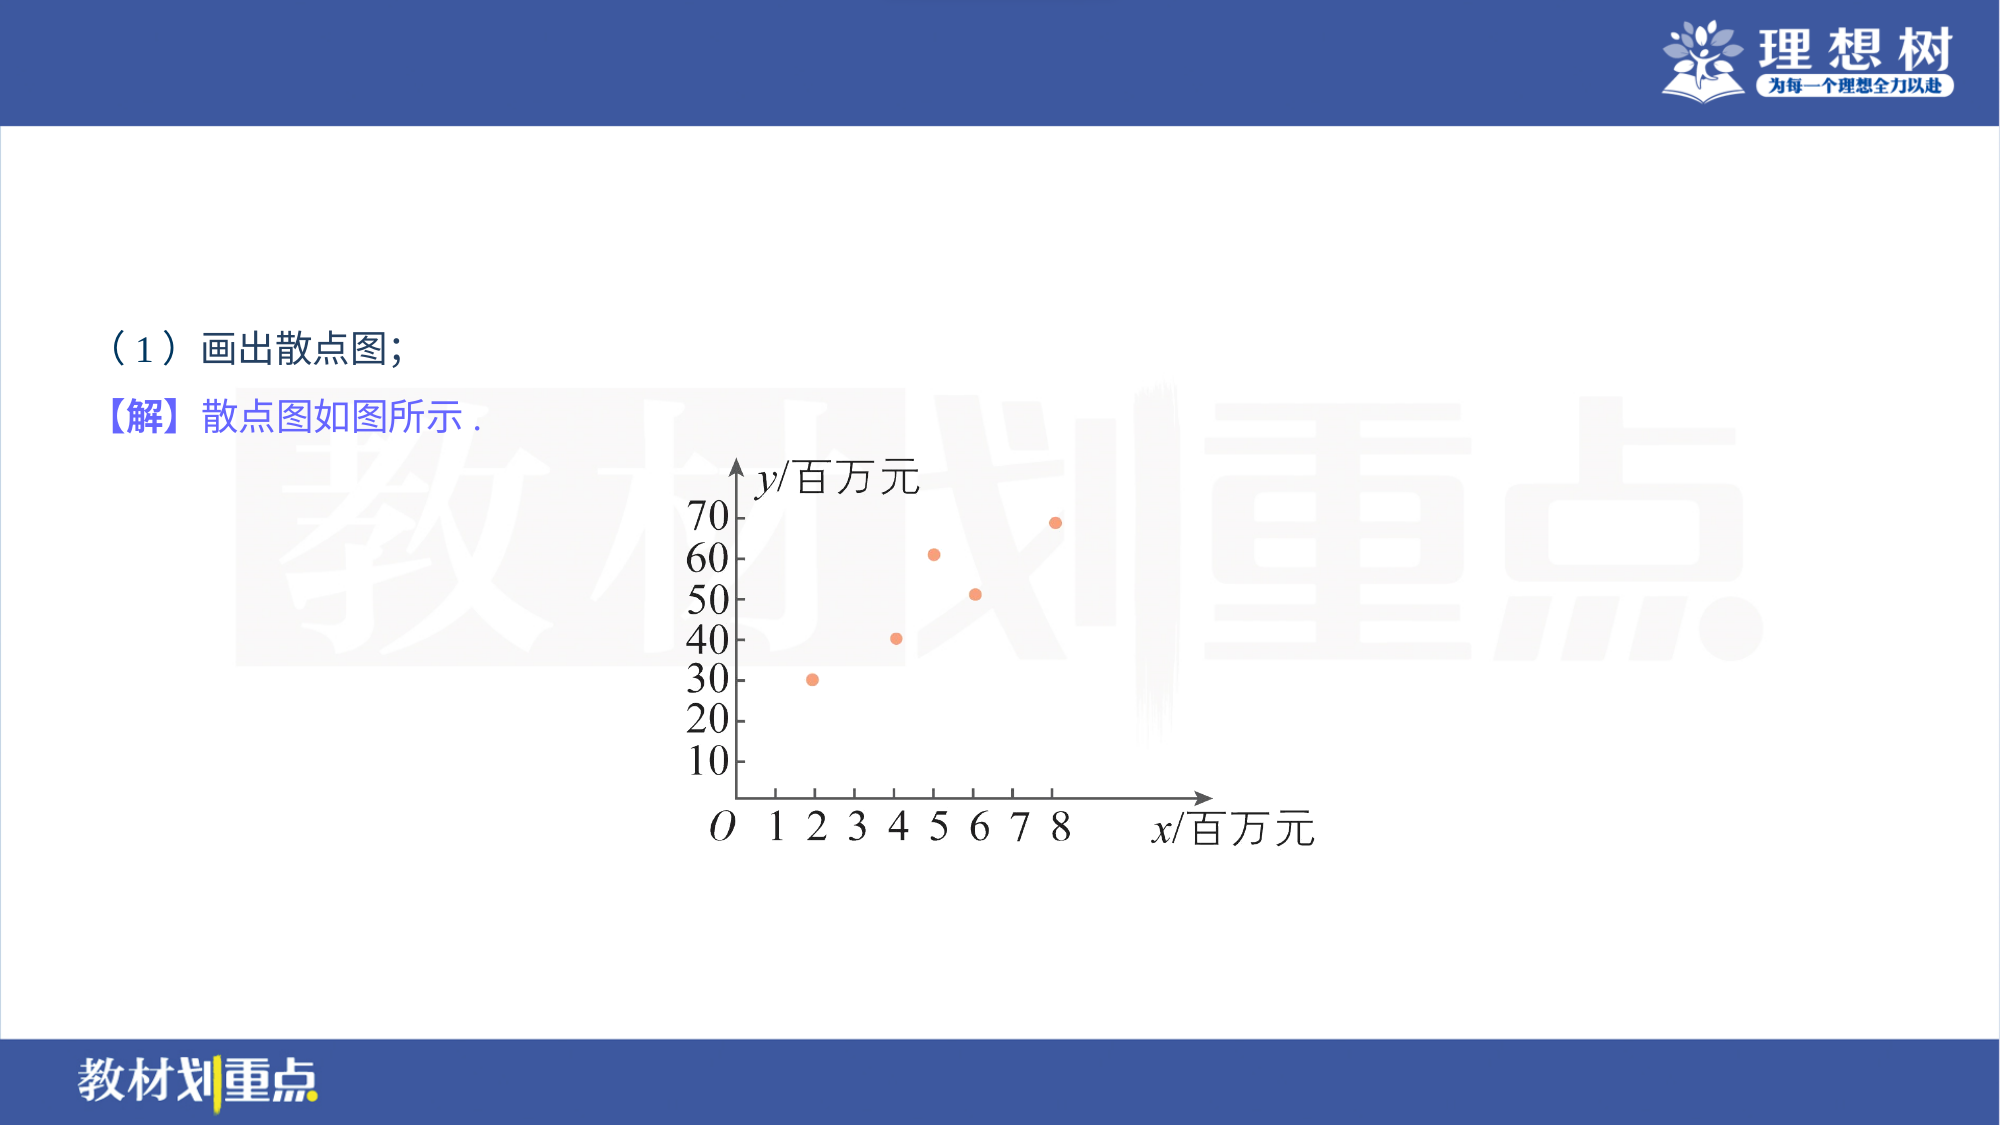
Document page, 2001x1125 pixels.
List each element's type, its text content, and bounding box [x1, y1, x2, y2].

text_box （1）画出散点图； [88, 303, 1911, 364]
picture [0, 0, 2000, 1125]
text_box 【解】散点图如图所示. [88, 371, 1911, 432]
